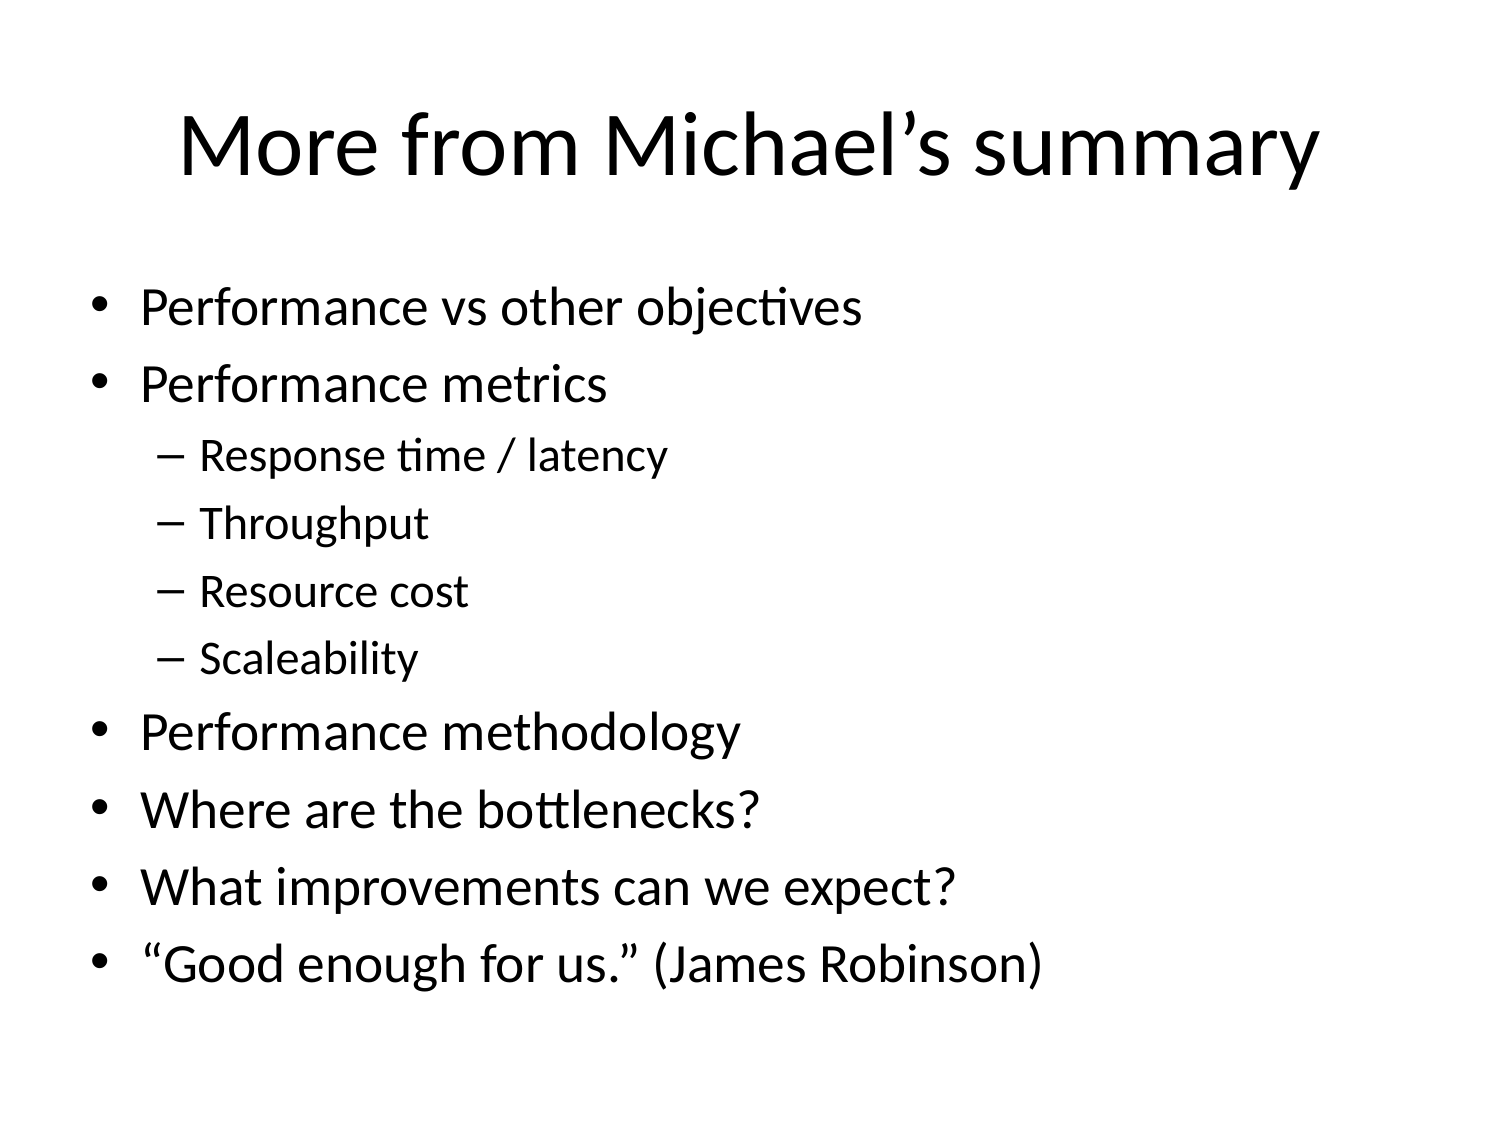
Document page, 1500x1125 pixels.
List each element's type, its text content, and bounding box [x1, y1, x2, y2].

list Performance vs other objectives Performance metrics Response time / latency Throughput Resource cost Scaleability Performance methodology Where are the bottlenecks? What improvements can we expect? “Good enough for us.” (James Robinson) [75, 262, 1425, 1005]
title More from Michael’s summary [75, 45, 1425, 233]
